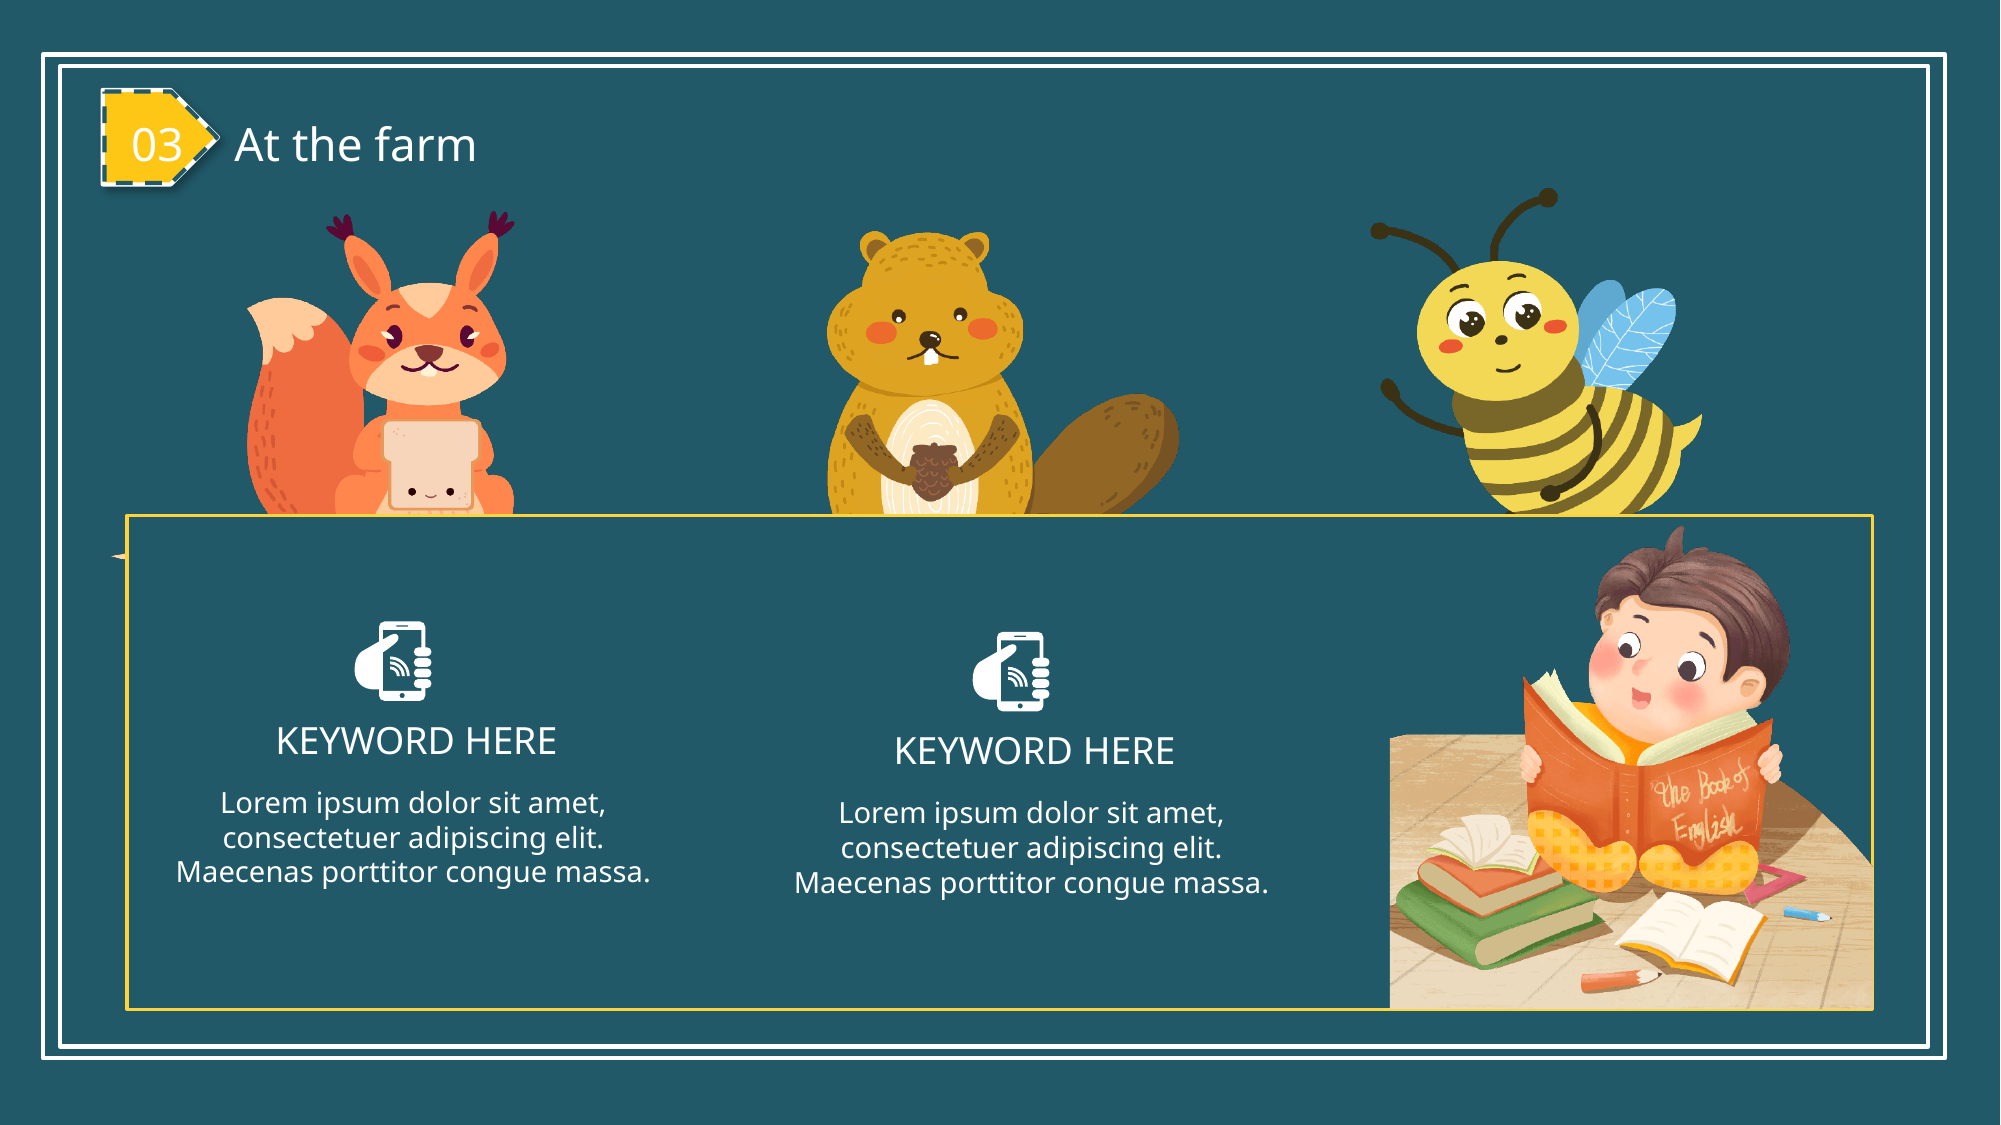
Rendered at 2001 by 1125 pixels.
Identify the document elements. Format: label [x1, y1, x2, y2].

text_box [741, 631, 1328, 909]
text_box [123, 621, 710, 898]
picture [63, 76, 725, 738]
picture [1313, 178, 1760, 514]
text_box [100, 89, 679, 185]
text_box [126, 514, 1874, 1024]
picture [749, 185, 1196, 514]
